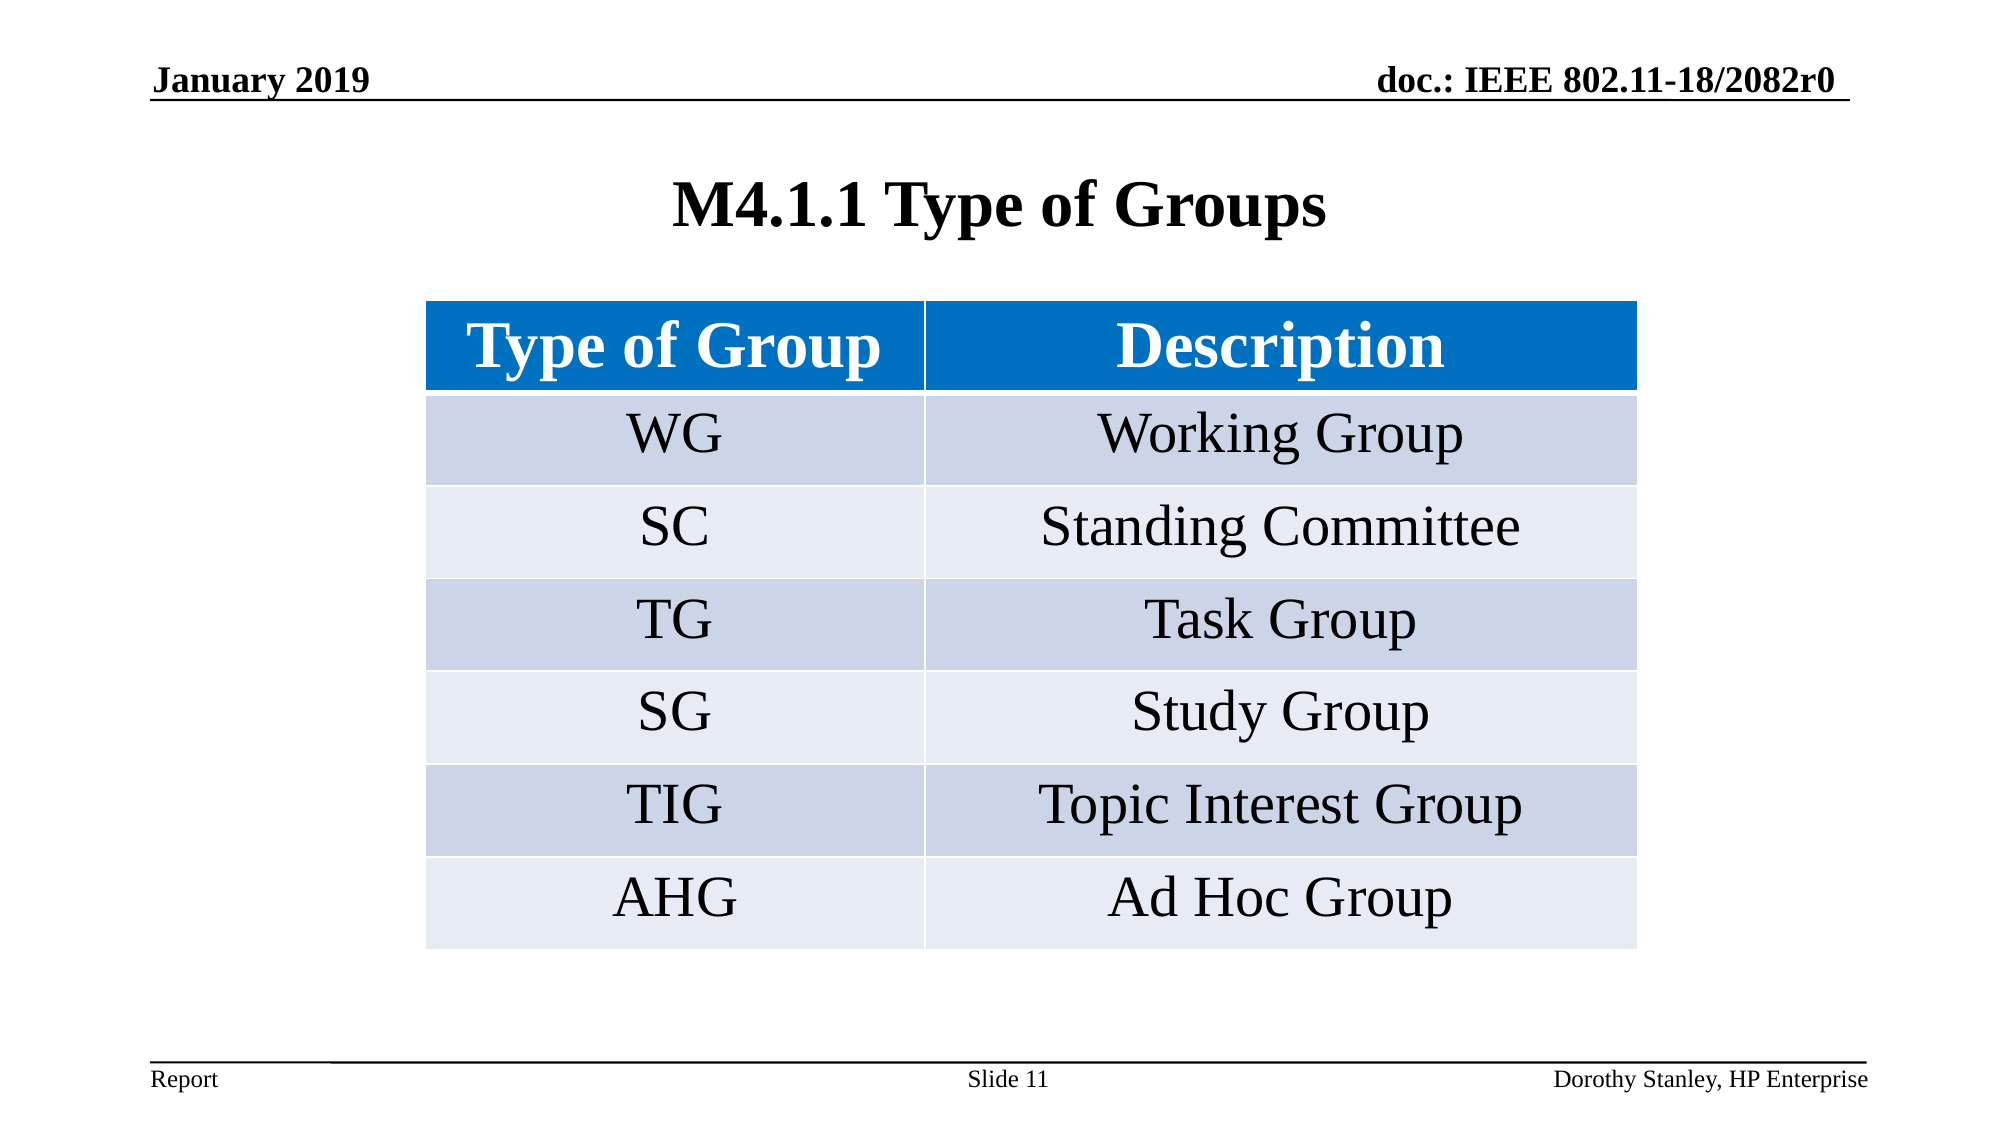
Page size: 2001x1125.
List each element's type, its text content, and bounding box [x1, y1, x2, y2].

table_header Type of Group [426, 301, 924, 390]
table_header Description [926, 301, 1637, 390]
table_cell TG [426, 579, 924, 670]
table_cell Task Group [926, 579, 1637, 670]
table_cell Topic Interest Group [926, 765, 1637, 856]
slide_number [152, 54, 406, 101]
table_cell Working Group [926, 396, 1637, 485]
table_cell TIG [426, 765, 924, 856]
table_cell Standing Committee [926, 487, 1637, 578]
table_cell Study Group [926, 672, 1637, 763]
table_cell Ad Hoc Group [926, 858, 1637, 949]
table_cell WG [426, 396, 924, 485]
table_cell SG [426, 672, 924, 763]
table_cell AHG [426, 858, 924, 949]
footer Dorothy Stanley, HP Enterprise [1512, 1061, 1869, 1093]
title M4.1.1 Type of Groups [150, 112, 1850, 288]
table_cell SC [426, 487, 924, 578]
slide_number Slide 11 [964, 1061, 1053, 1093]
